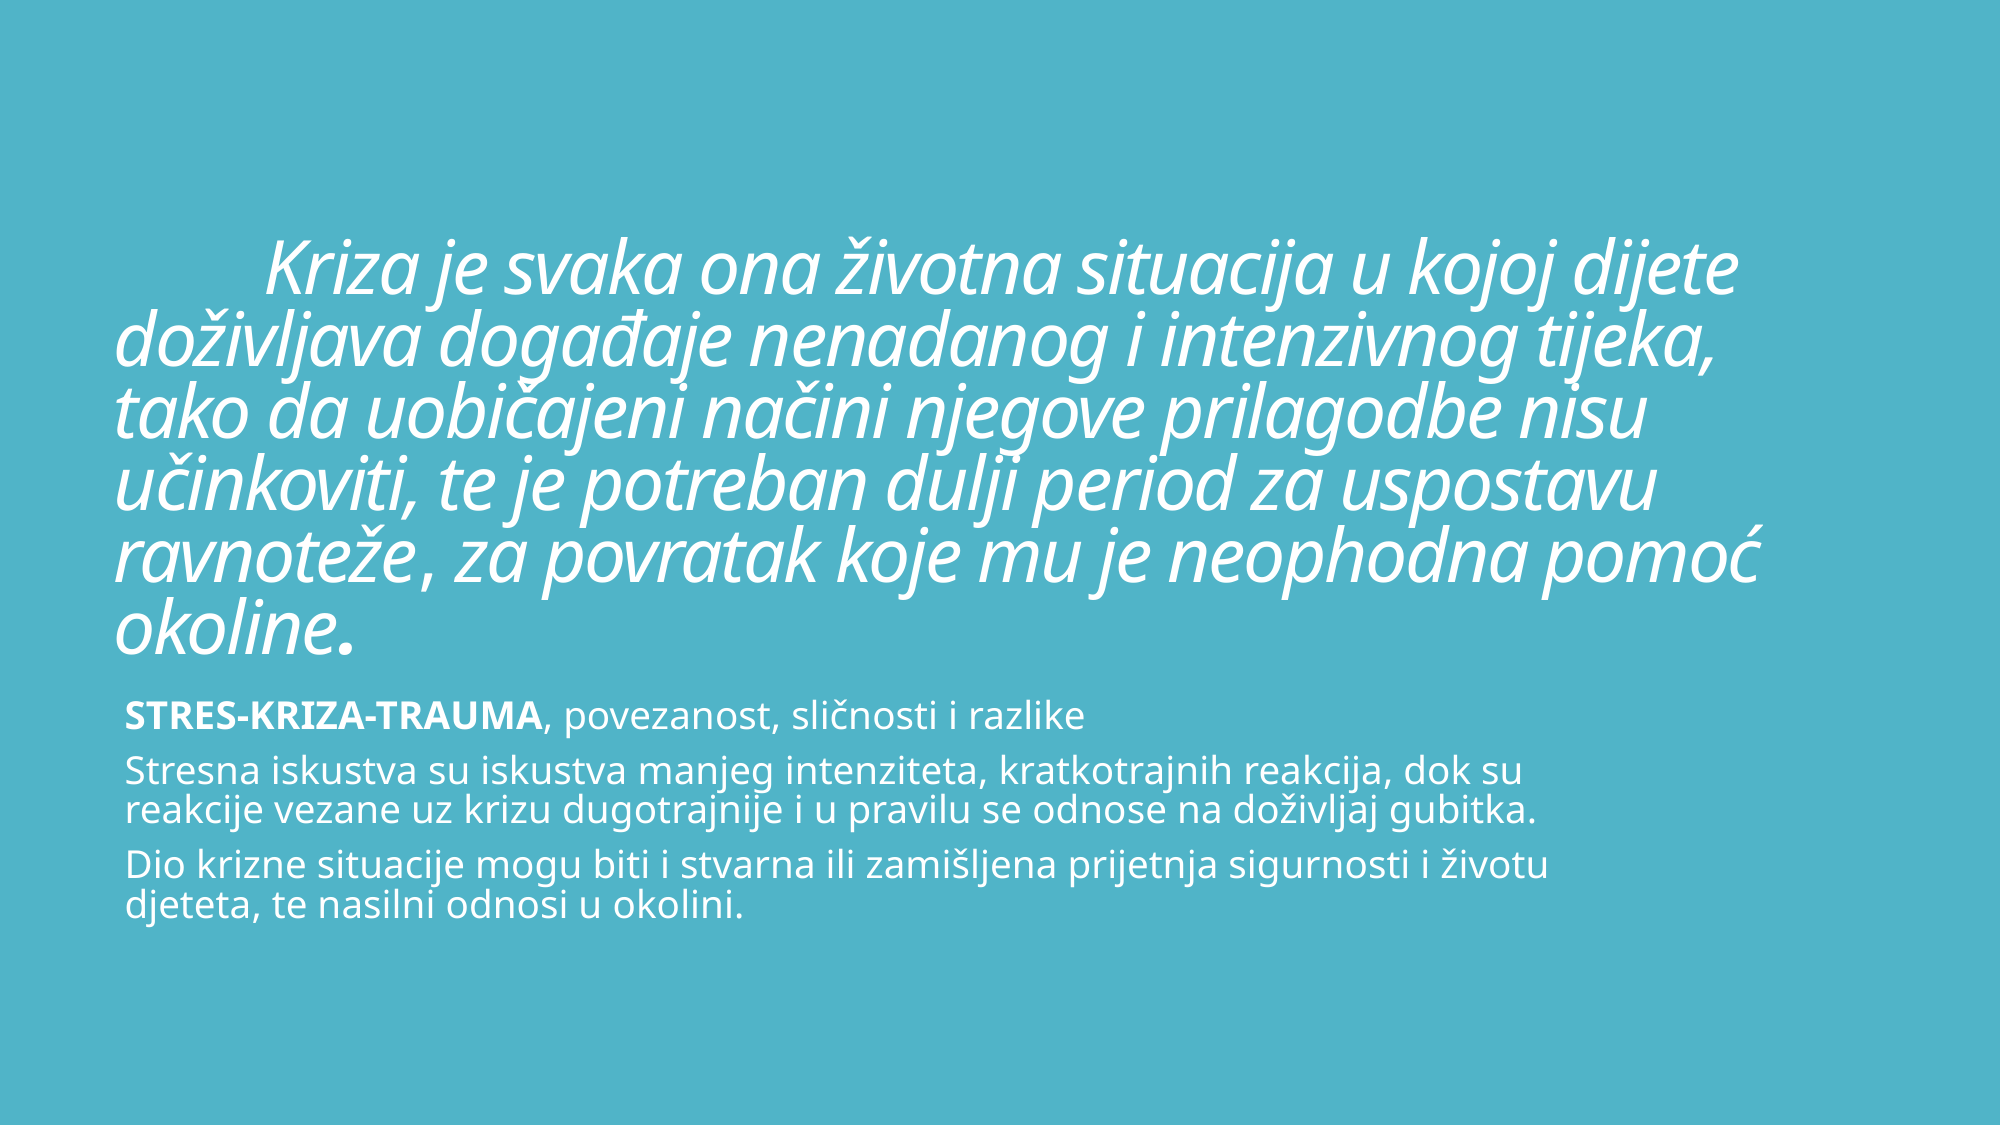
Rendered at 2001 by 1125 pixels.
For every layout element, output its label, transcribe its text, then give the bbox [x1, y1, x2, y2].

subtitle STRES-KRIZA-TRAUMA, povezanost, sličnosti i razlike Stresna iskustva su iskustva manjeg intenziteta, kratkotrajnih reakcija, dok su reakcije vezane uz krizu dugotrajnije i u pravilu se odnose na doživljaj gubitka. Dio krizne situacije mogu biti i stvarna ili zamišljena prijetnja sigurnosti i životu djeteta, te nasilni odnosi u okolini. [109, 690, 1624, 961]
title Kriza je svaka ona životna situacija u kojoj dijete doživljava događaje nenadanog i intenzivnog tijeka, tako da uobičajeni načini njegove prilagodbe nisu učinkoviti, te je potreban dulji period za uspostavu ravnoteže, za povratak koje mu je neophodna pomoć okoline. [98, 126, 1868, 677]
text_box [500, 350, 1500, 456]
